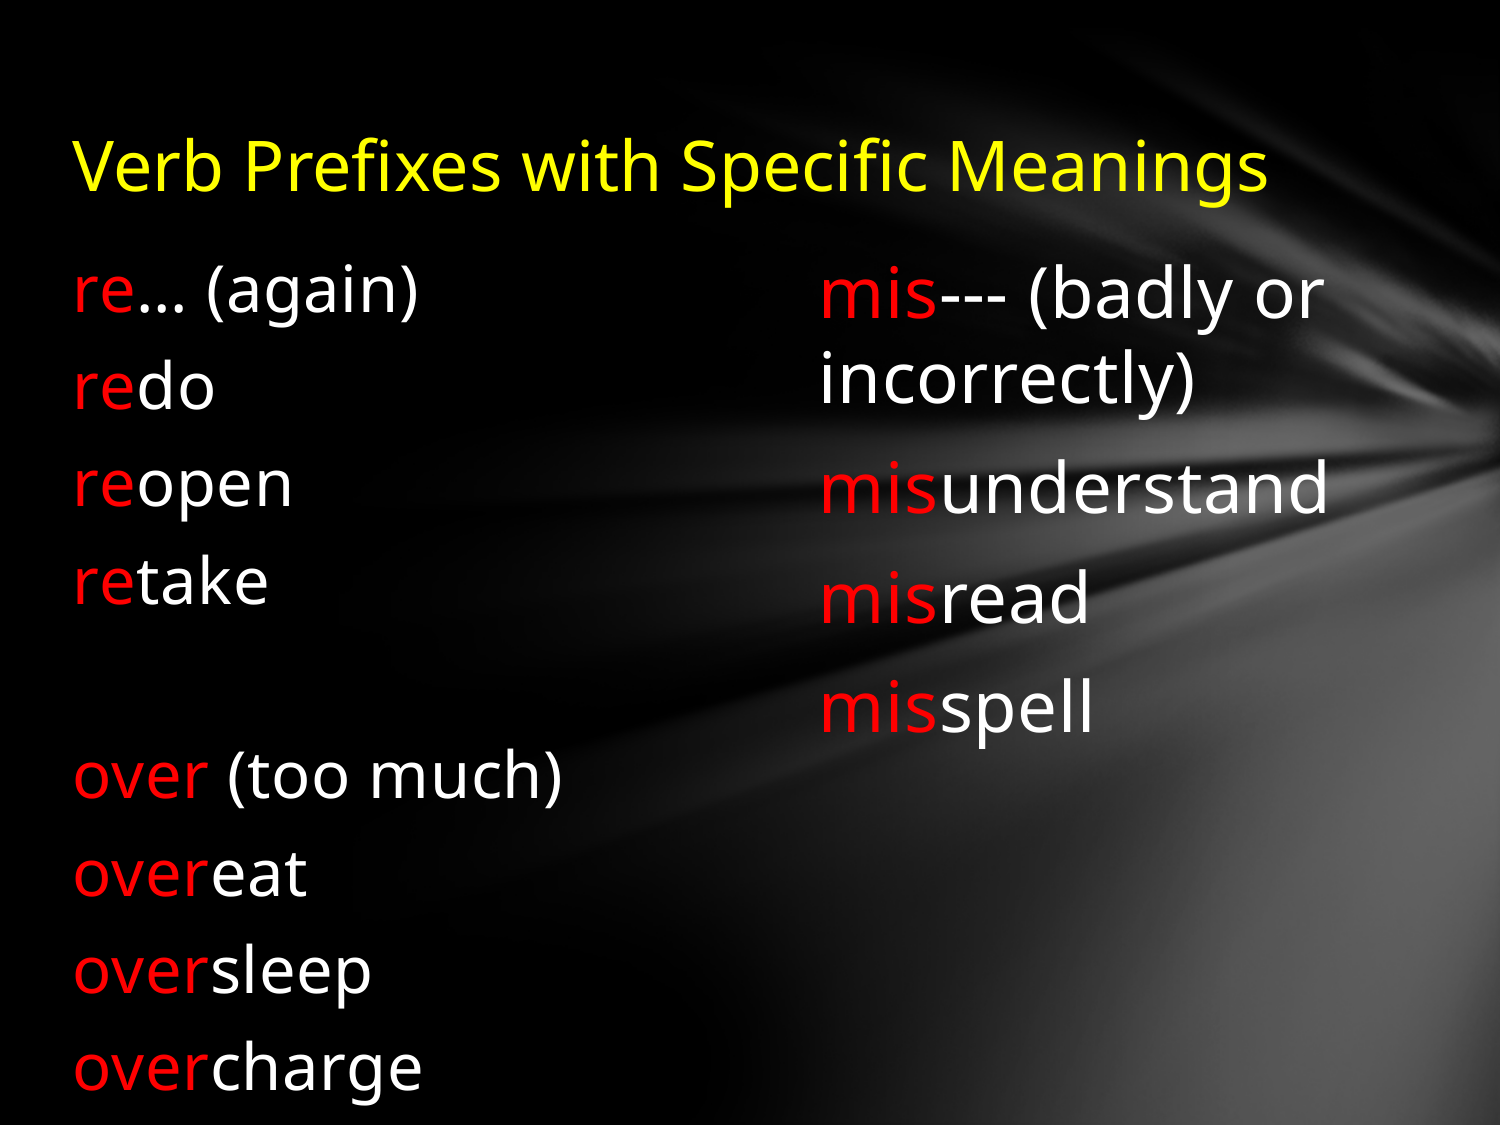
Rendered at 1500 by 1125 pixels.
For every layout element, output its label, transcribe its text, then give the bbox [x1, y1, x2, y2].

list re… (again) redo reopen retake over (too much) overeat oversleep overcharge [57, 239, 696, 1113]
list mis--- (badly or incorrectly) misunderstand misread misspell [803, 239, 1442, 944]
title Verb Prefixes with Specific Meanings [57, 37, 1318, 213]
